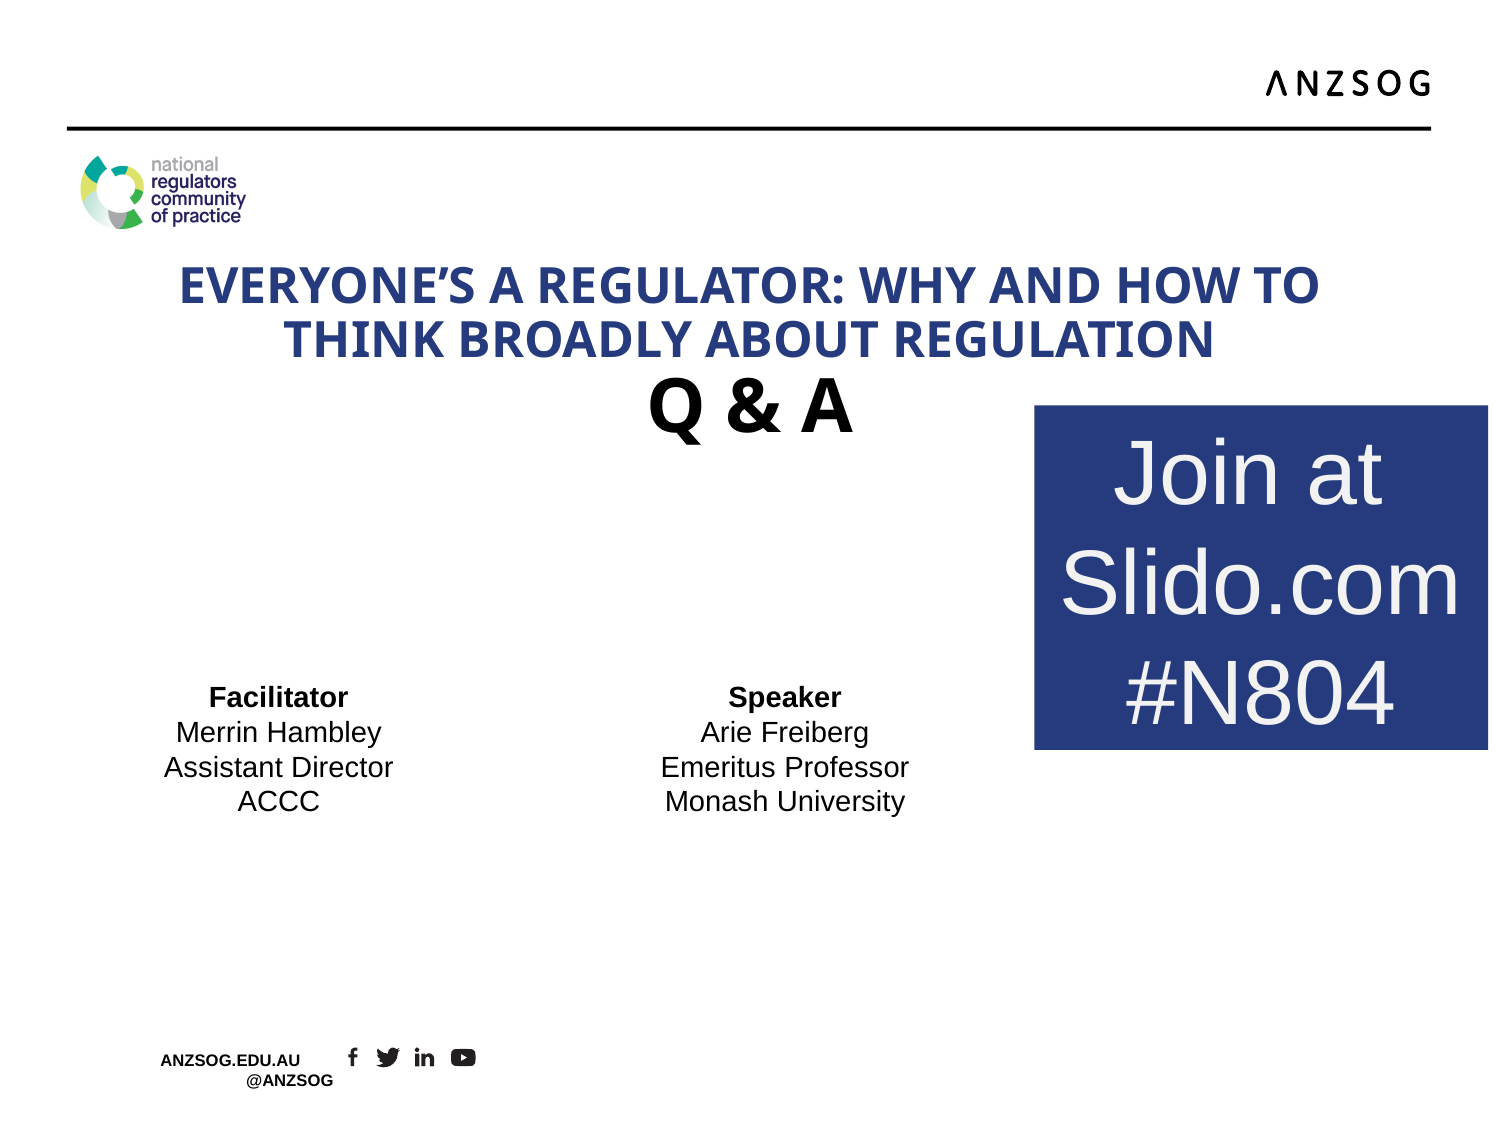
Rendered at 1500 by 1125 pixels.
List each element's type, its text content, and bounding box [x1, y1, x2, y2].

text_box Join at Slido.com #N804 [1034, 405, 1489, 750]
text_box Facilitator Merrin Hambley Assistant Director ACCC [33, 670, 525, 826]
picture [75, 152, 250, 233]
text_box Speaker Arie Freiberg Emeritus Professor Monash University [539, 670, 1031, 861]
text_box Everyone’s a regulator: why and how to think broadly about regulation Q & A [153, 228, 1347, 455]
